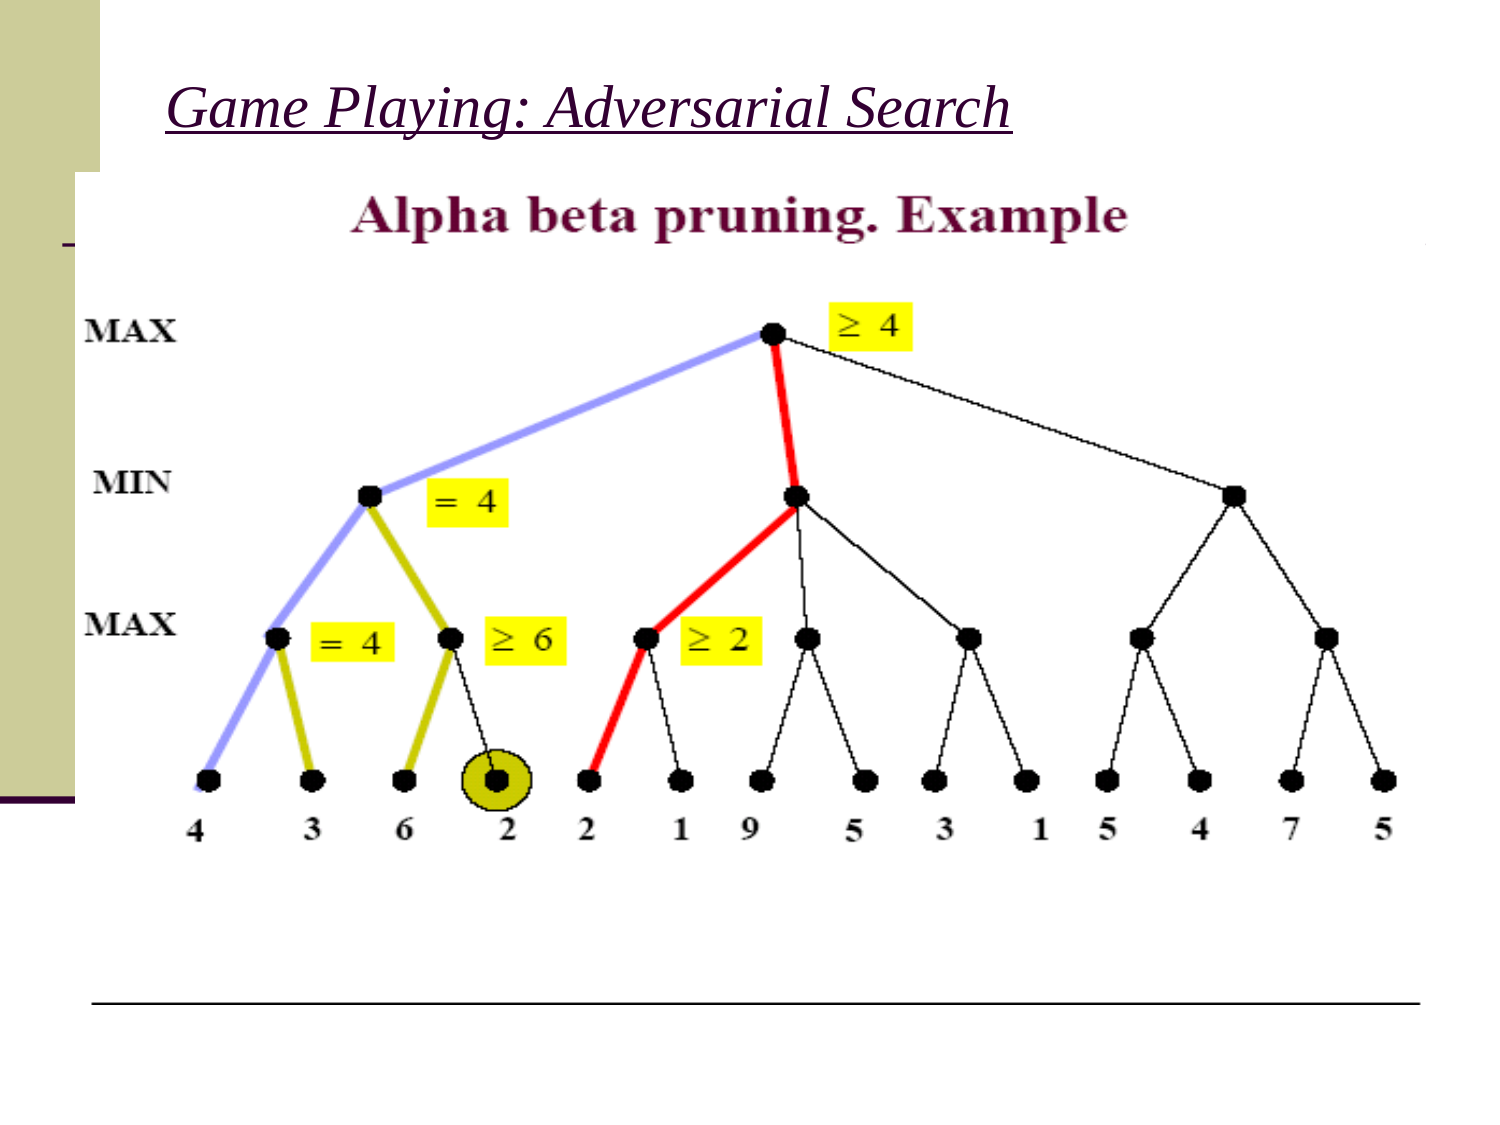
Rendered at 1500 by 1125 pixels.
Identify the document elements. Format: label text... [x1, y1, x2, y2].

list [74, 172, 1426, 1006]
title Game Playing: Adversarial Search [149, 45, 1426, 162]
